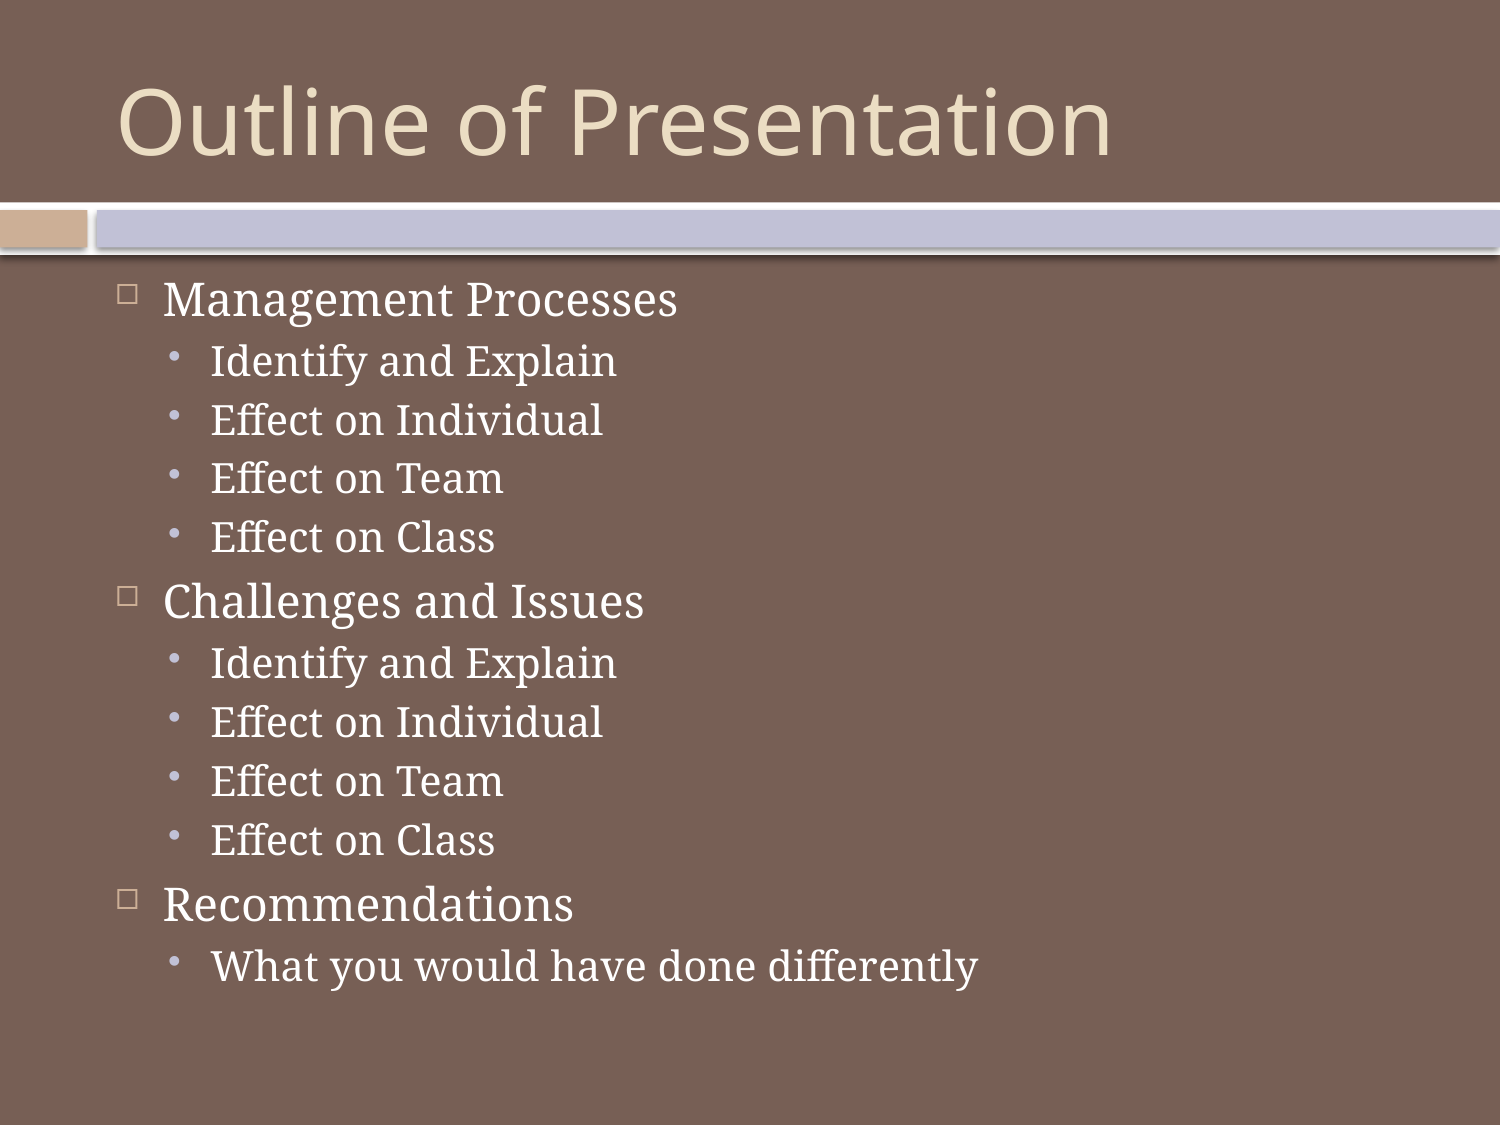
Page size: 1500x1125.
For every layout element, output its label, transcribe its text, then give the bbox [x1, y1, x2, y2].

title Outline of Presentation [100, 37, 1438, 200]
list Management Processes Identify and Explain Effect on Individual Effect on Team Effect on Class Challenges and Issues Identify and Explain Effect on Individual Effect on Team Effect on Class Recommendations What you would have done differently [100, 262, 1438, 1000]
